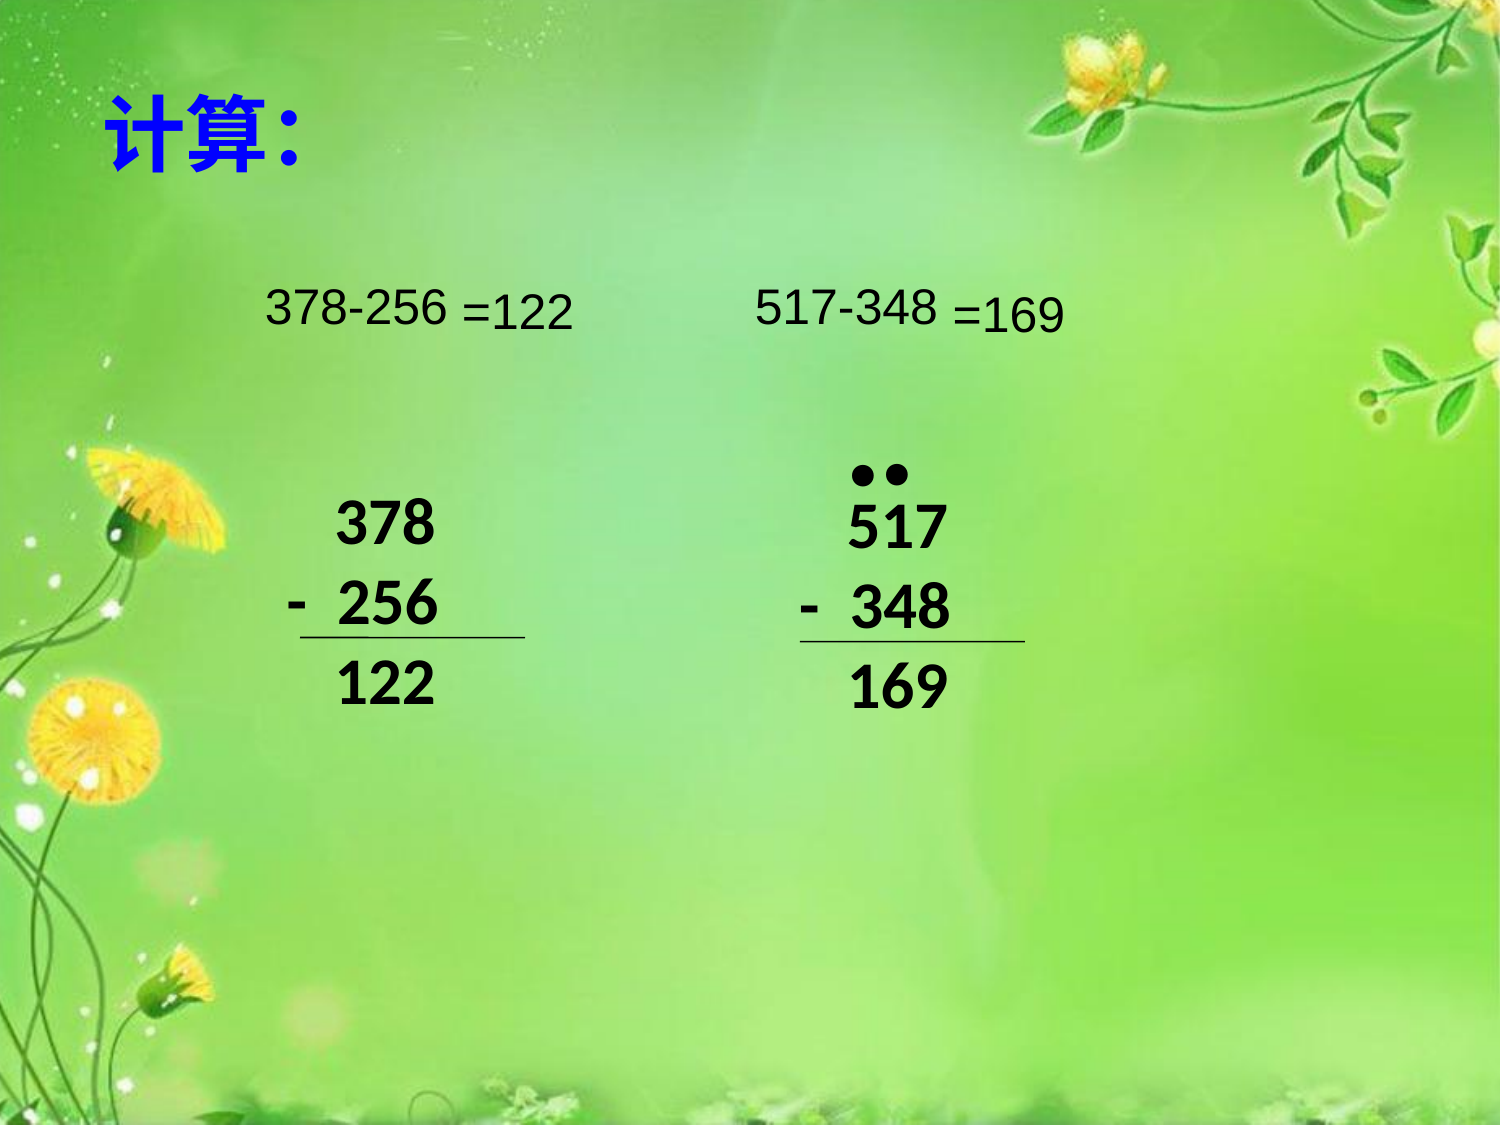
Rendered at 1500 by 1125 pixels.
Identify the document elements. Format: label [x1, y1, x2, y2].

text_box [749, 341, 1026, 1125]
text_box [237, 390, 526, 1125]
picture [0, 0, 1500, 1125]
